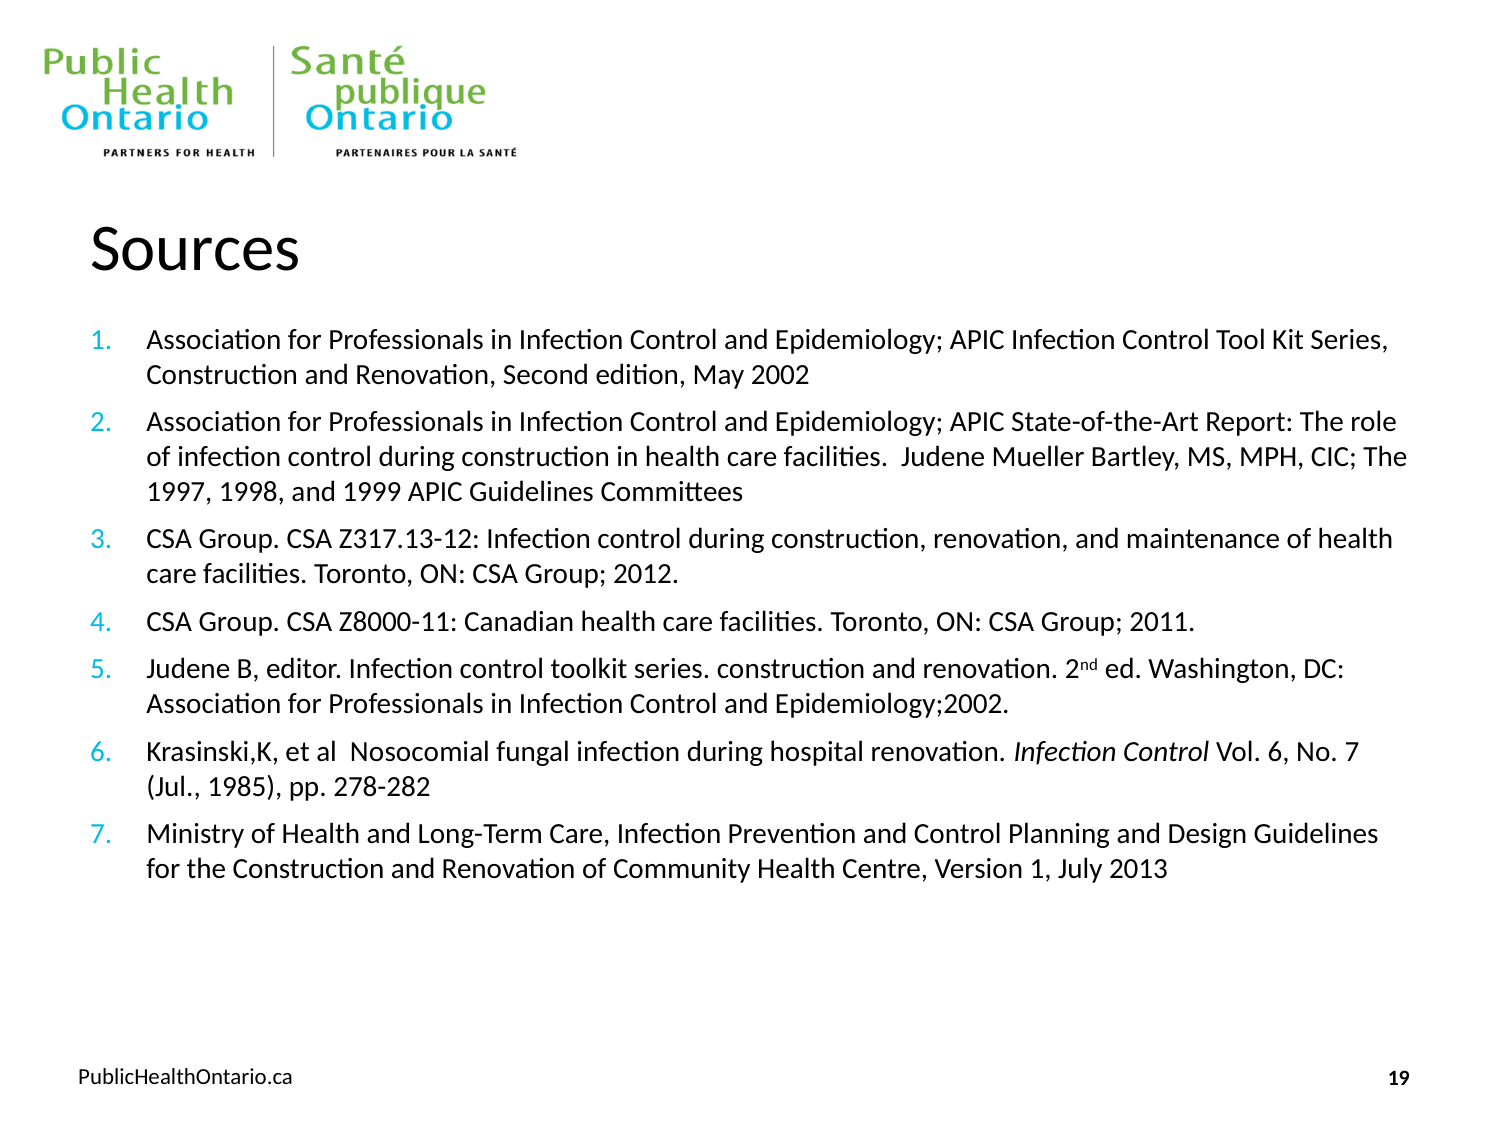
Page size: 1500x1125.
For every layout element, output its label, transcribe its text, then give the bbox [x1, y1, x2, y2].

picture [37, 37, 525, 165]
title Sources [75, 187, 1425, 300]
slide_number 19 [1287, 1057, 1425, 1096]
list Association for Professionals in Infection Control and Epidemiology; APIC Infection Control Tool Kit Series, Construction and Renovation, Second edition, May 2002 Association for Professionals in Infection Control and Epidemiology; APIC State-of-the-Art Report: The role of infection control during construction in health care facilities. Judene Mueller Bartley, MS, MPH, CIC; The 1997, 1998, and 1999 APIC Guidelines Committees CSA Group. CSA Z317.13-12: Infection control during construction, renovation, and maintenance of health care facilities. Toronto, ON: CSA Group; 2012. CSA Group. CSA Z8000-11: Canadian health care facilities. Toronto, ON: CSA Group; 2011. Judene B, editor. Infection control toolkit series. construction and renovation. 2nd ed. Washington, DC: Association for Professionals in Infection Control and Epidemiology;2002. Krasinski,K, et al Nosocomial fungal infection during hospital renovation. Infection Control Vol. 6, No. 7 (Jul., 1985), pp. 278-282 Ministry of Health and Long-Term Care, Infection Prevention and Control Planning and Design Guidelines for the Construction and Renovation of Community Health Centre, Version 1, July 2013 [75, 312, 1425, 913]
